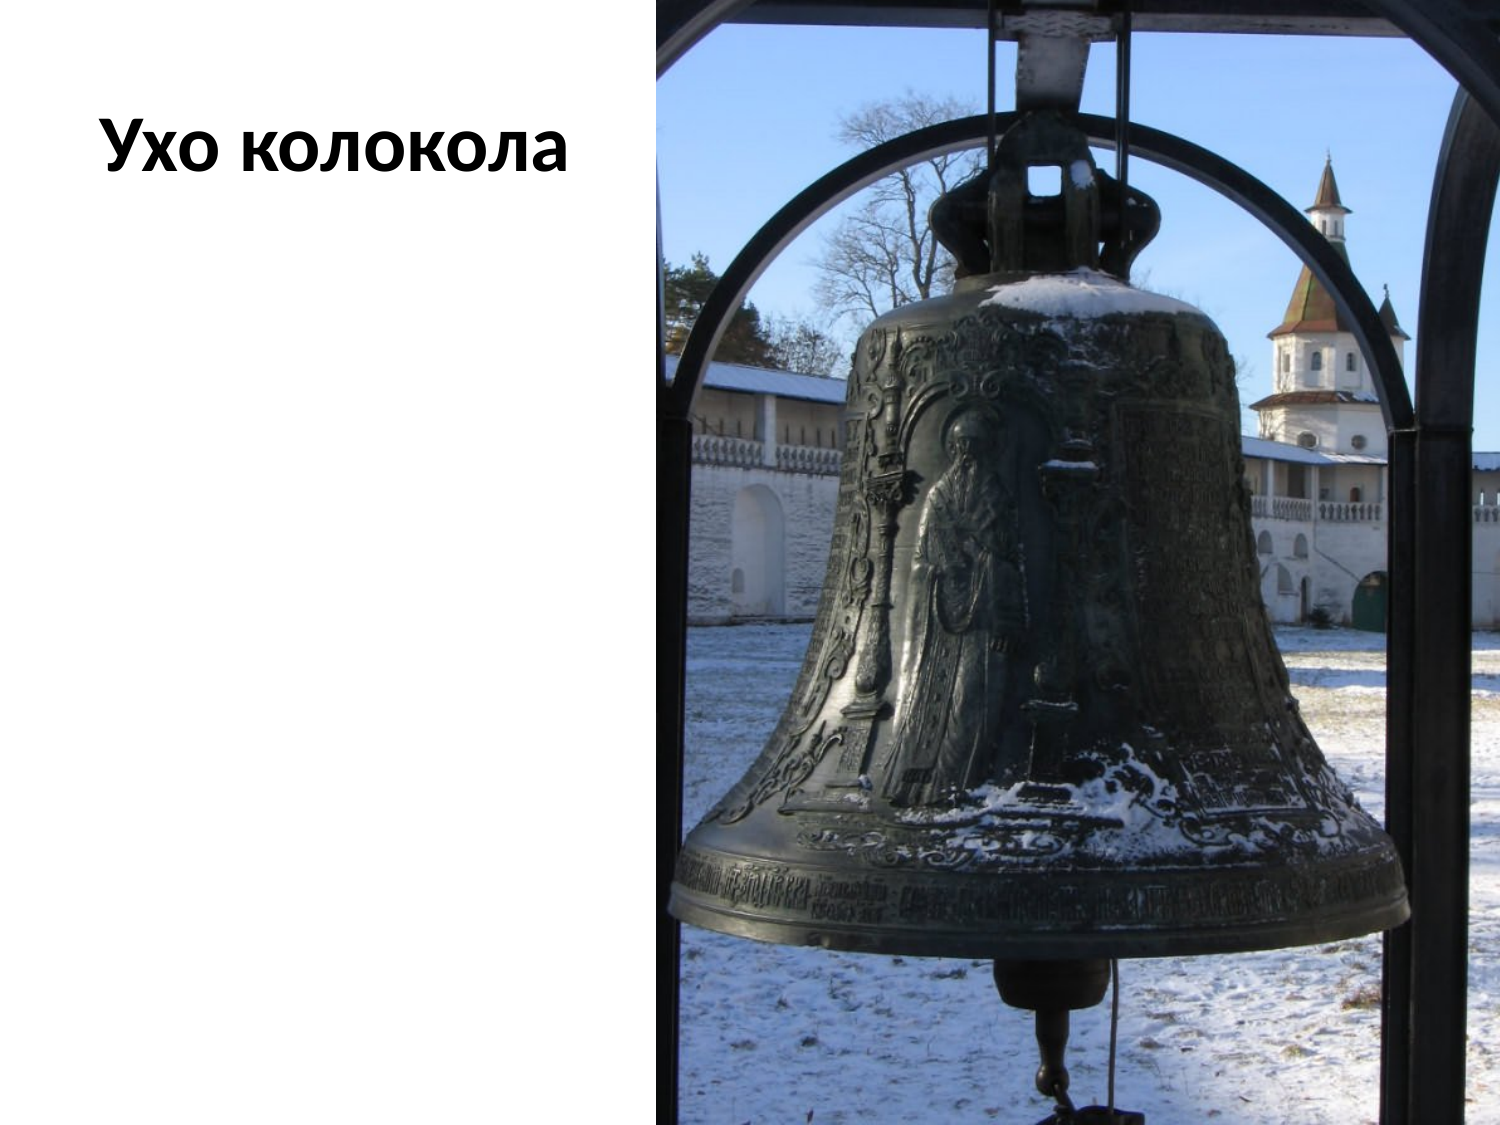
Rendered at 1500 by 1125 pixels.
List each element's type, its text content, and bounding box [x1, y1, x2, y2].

title Ухо колокола [75, 45, 597, 233]
picture [655, 0, 1500, 1125]
